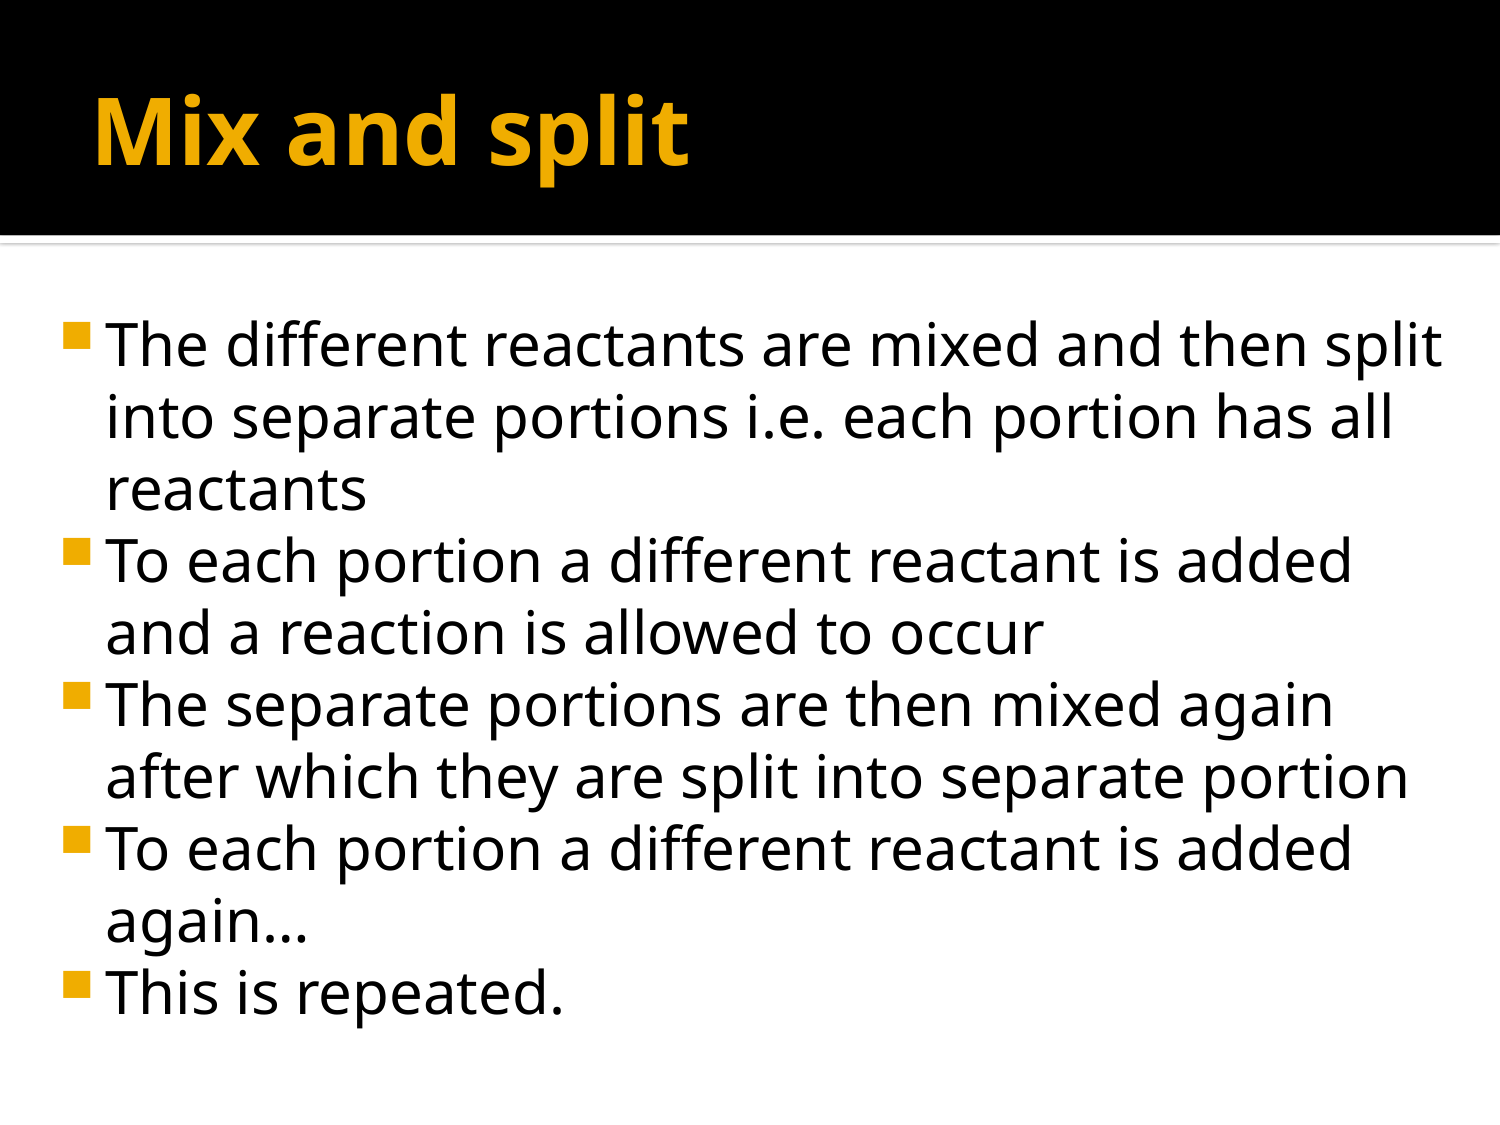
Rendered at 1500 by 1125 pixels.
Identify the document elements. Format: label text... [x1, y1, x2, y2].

list The different reactants are mixed and then split into separate portions i.e. each portion has all reactants To each portion a different reactant is added and a reaction is allowed to occur The separate portions are then mixed again after which they are split into separate portion To each portion a different reactant is added again… This is repeated. [31, 291, 1461, 1085]
title Mix and split [75, 25, 1425, 231]
